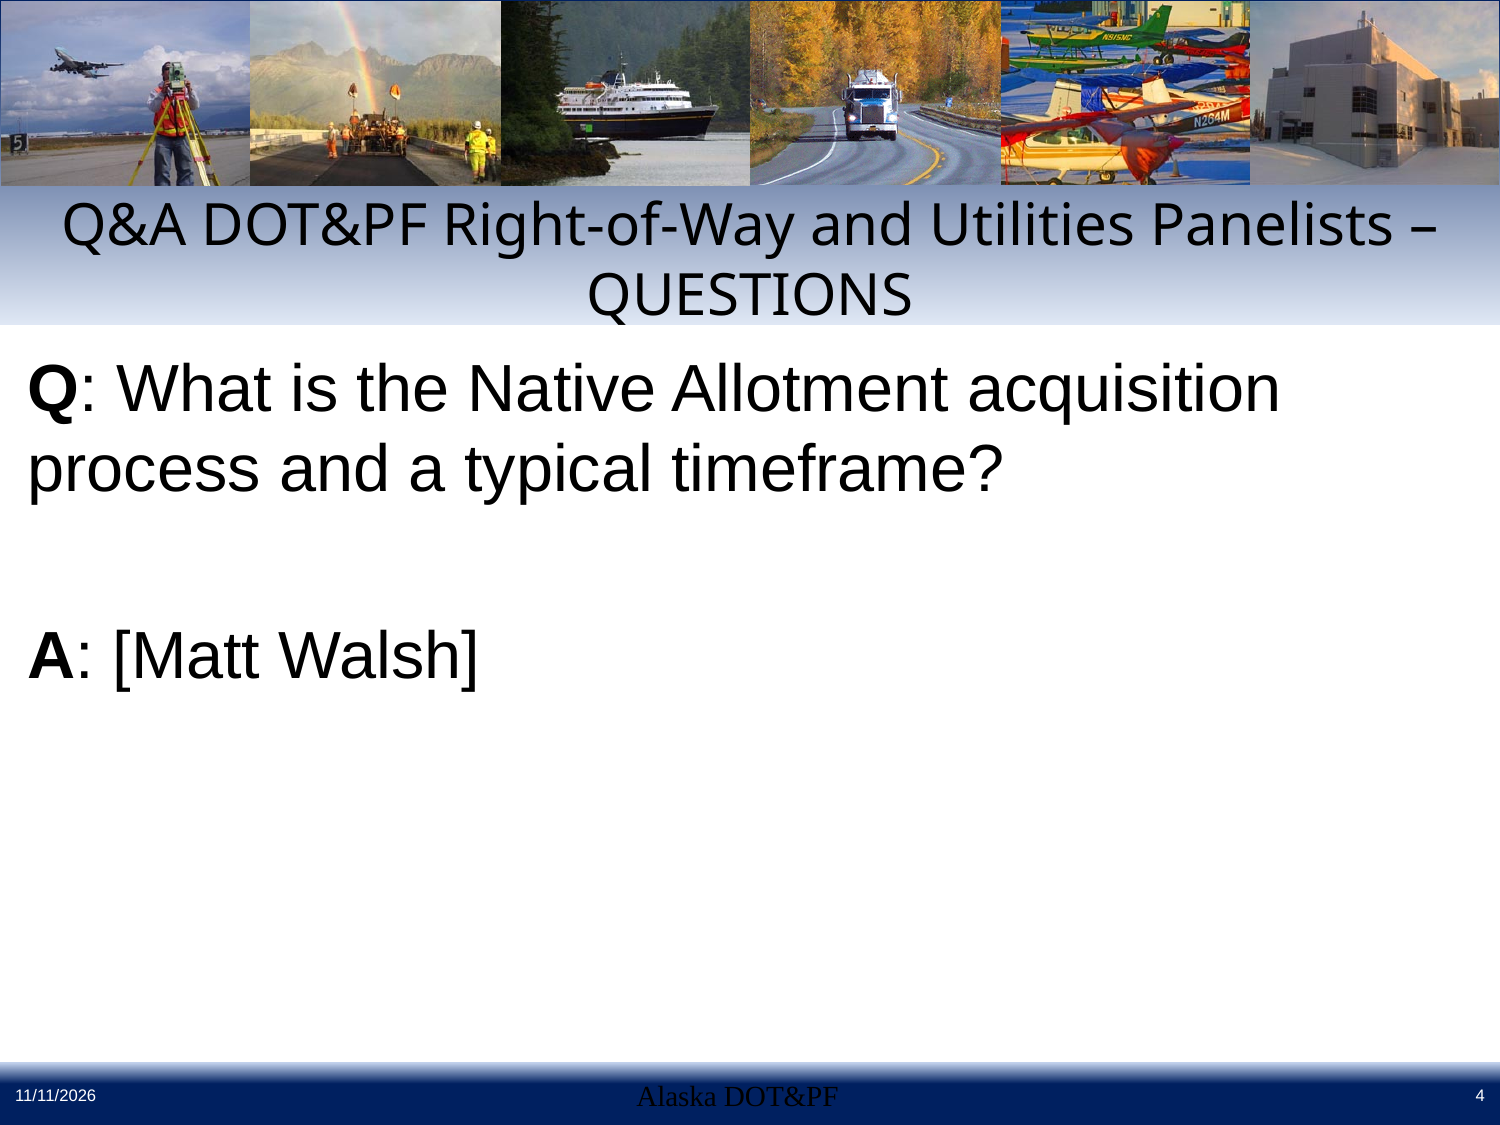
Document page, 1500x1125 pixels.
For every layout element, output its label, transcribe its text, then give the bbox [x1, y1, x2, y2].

footer Alaska DOT&PF [500, 1065, 975, 1125]
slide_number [0, 1065, 350, 1125]
slide_number 4 [1149, 1065, 1500, 1125]
title Q&A DOT&PF Right-of-Way and Utilities Panelists – Questions [0, 189, 1500, 325]
picture [1, 1, 1499, 186]
list Q: What is the Native Allotment acquisition process and a typical timeframe? A: [Matt Walsh] [12, 337, 1488, 1050]
